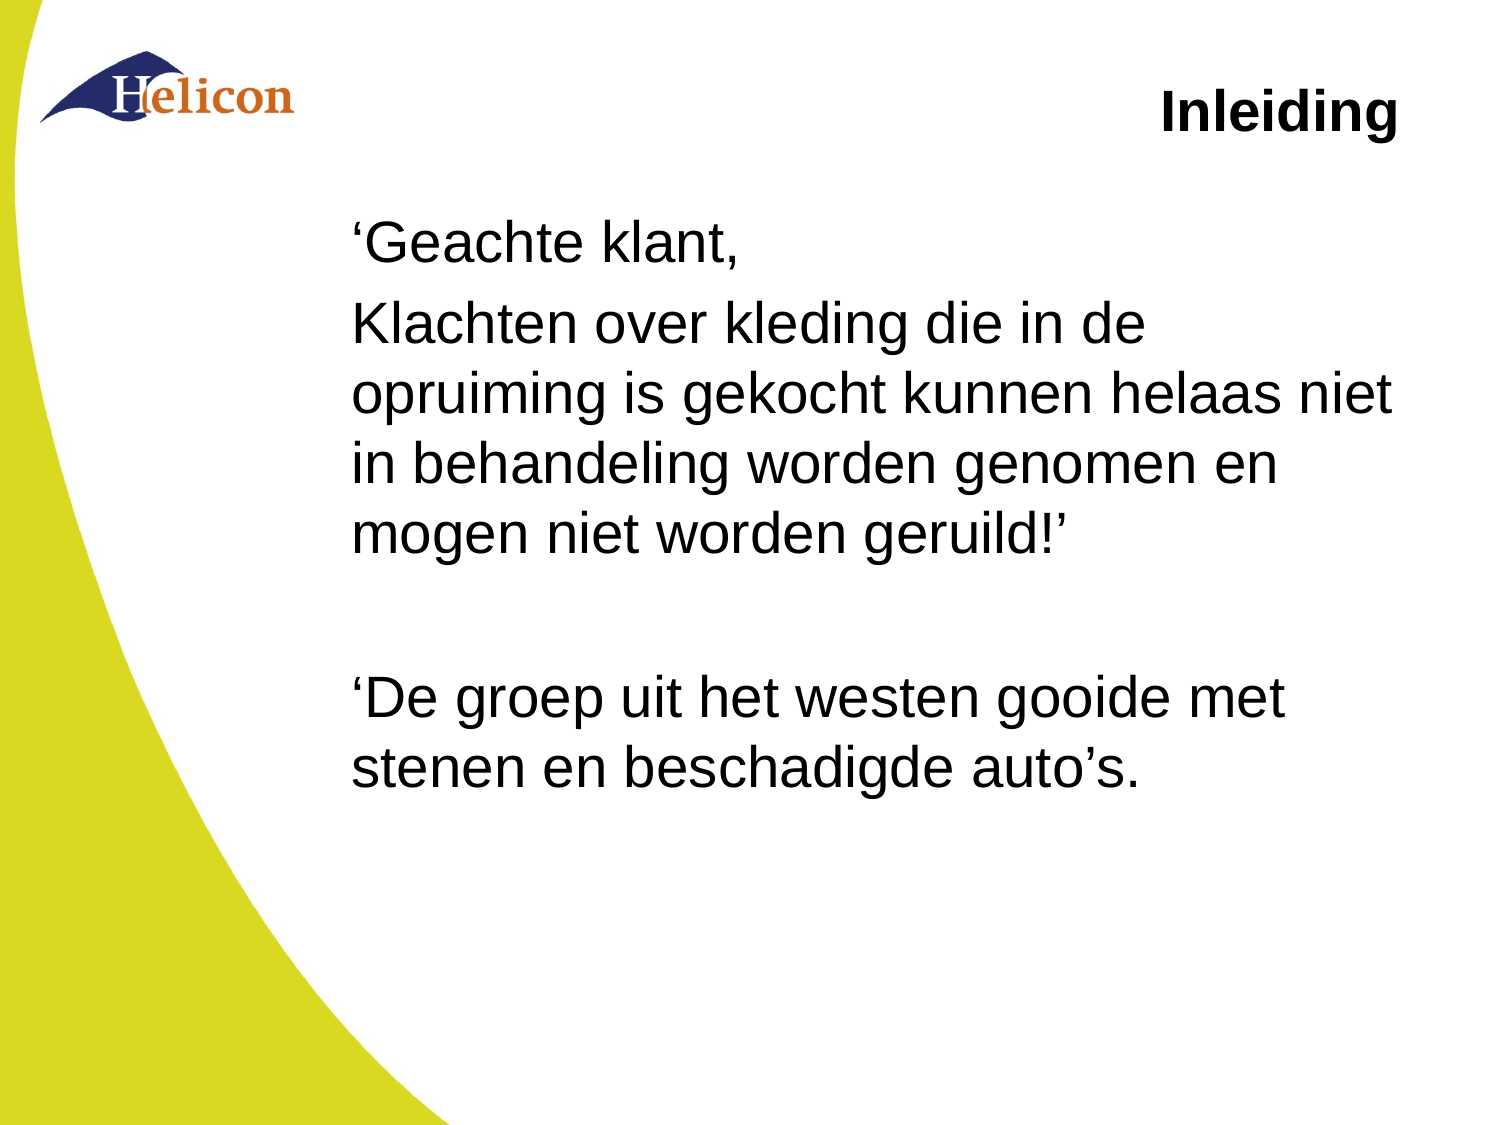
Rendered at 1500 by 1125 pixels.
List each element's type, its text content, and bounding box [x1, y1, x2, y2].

title Inleiding [324, 54, 1415, 161]
picture [0, 0, 1500, 1125]
list ‘Geachte klant, Klachten over kleding die in de opruiming is gekocht kunnen helaas niet in behandeling worden genomen en mogen niet worden geruild!’ ‘De groep uit het westen gooide met stenen en beschadigde auto’s. [336, 196, 1425, 1005]
